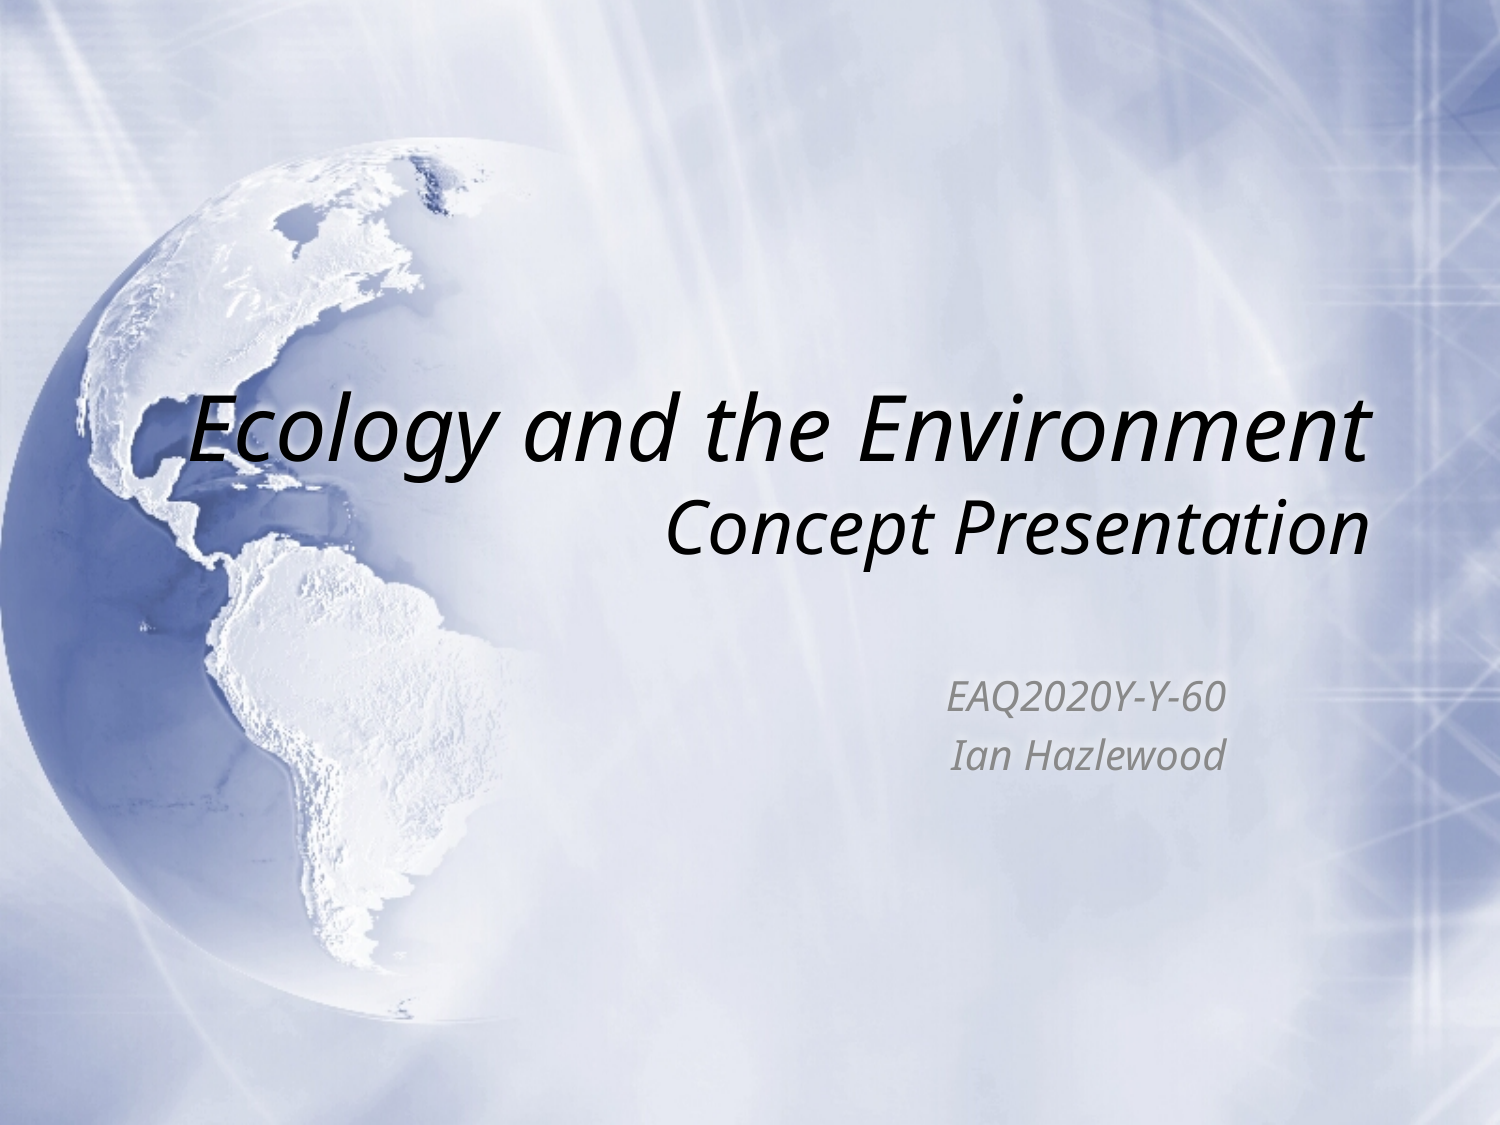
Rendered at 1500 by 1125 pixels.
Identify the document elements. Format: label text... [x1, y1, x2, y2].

picture [0, 0, 1500, 1125]
subtitle EAQ2020Y-Y-60 Ian Hazlewood [249, 662, 1242, 925]
title Ecology and the Environment Concept Presentation [112, 349, 1388, 591]
